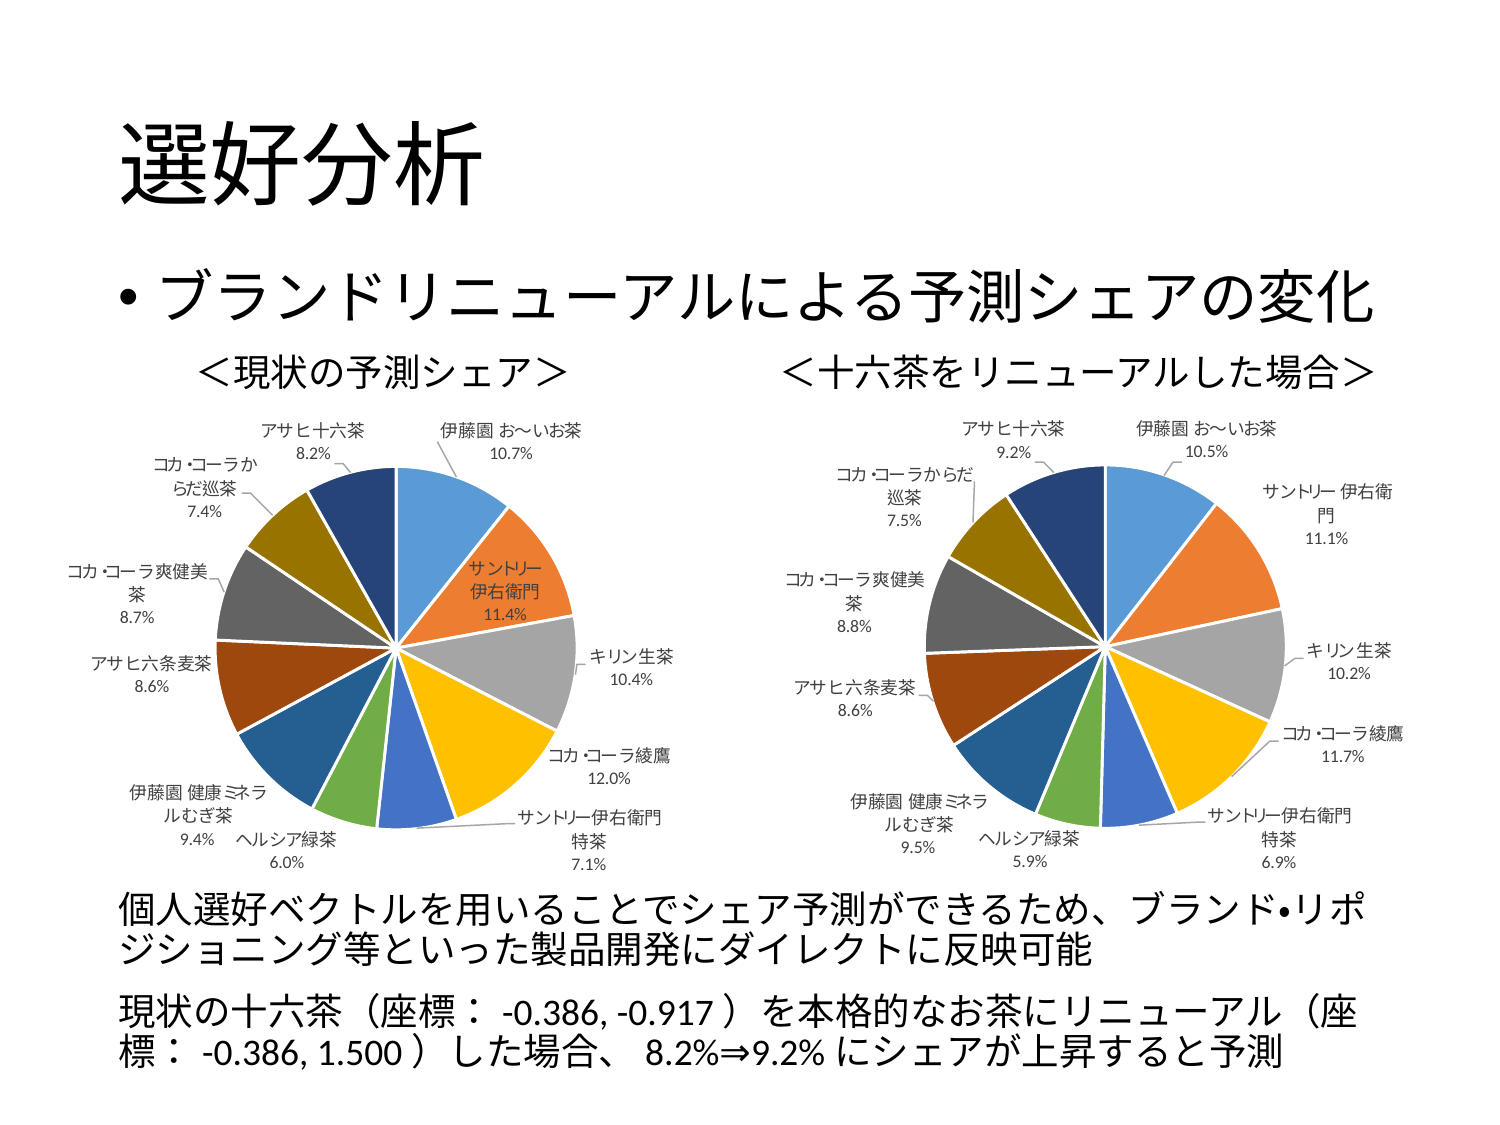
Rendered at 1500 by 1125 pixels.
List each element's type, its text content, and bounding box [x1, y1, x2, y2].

picture [0, 414, 1500, 880]
text_box 個人選好ベクトルを用いることでシェア予測ができるため、ブランド・リポジショニング等といった製品開発にダイレクトに反映可能 現状の十六茶（座標：-0.386, -0.917）を本格的なお茶にリニューアル（座標：-0.386, 1.500）した場合、8.2%⇒9.2%にシェアが上昇すると予測 [103, 883, 1397, 1093]
title 選好分析 [103, 59, 1397, 261]
text_box ＜十六茶をリニューアルした場合＞ [764, 341, 1393, 401]
list ブランドリニューアルによる予測シェアの変化 [103, 261, 1397, 363]
text_box ＜現状の予測シェア＞ [180, 341, 586, 401]
